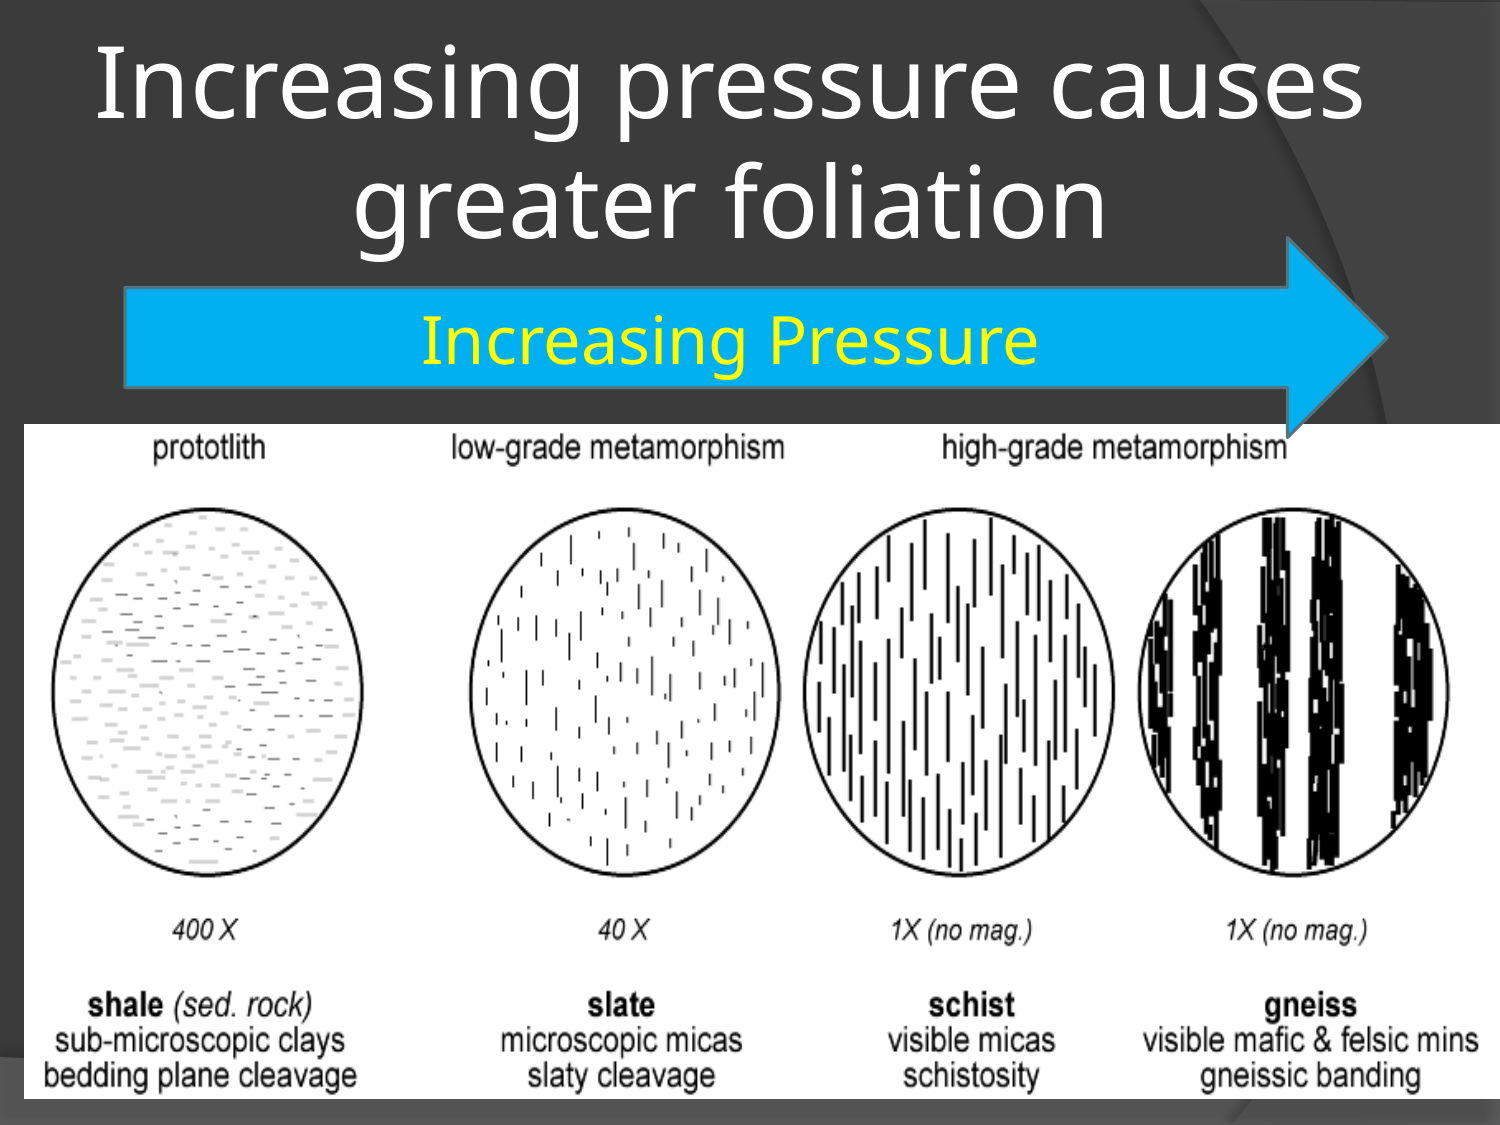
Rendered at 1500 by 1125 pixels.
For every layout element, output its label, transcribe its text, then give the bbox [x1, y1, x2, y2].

title Increasing pressure causes greater foliation [37, 45, 1425, 233]
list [24, 424, 1500, 1099]
text_box Increasing Pressure [123, 236, 1389, 416]
